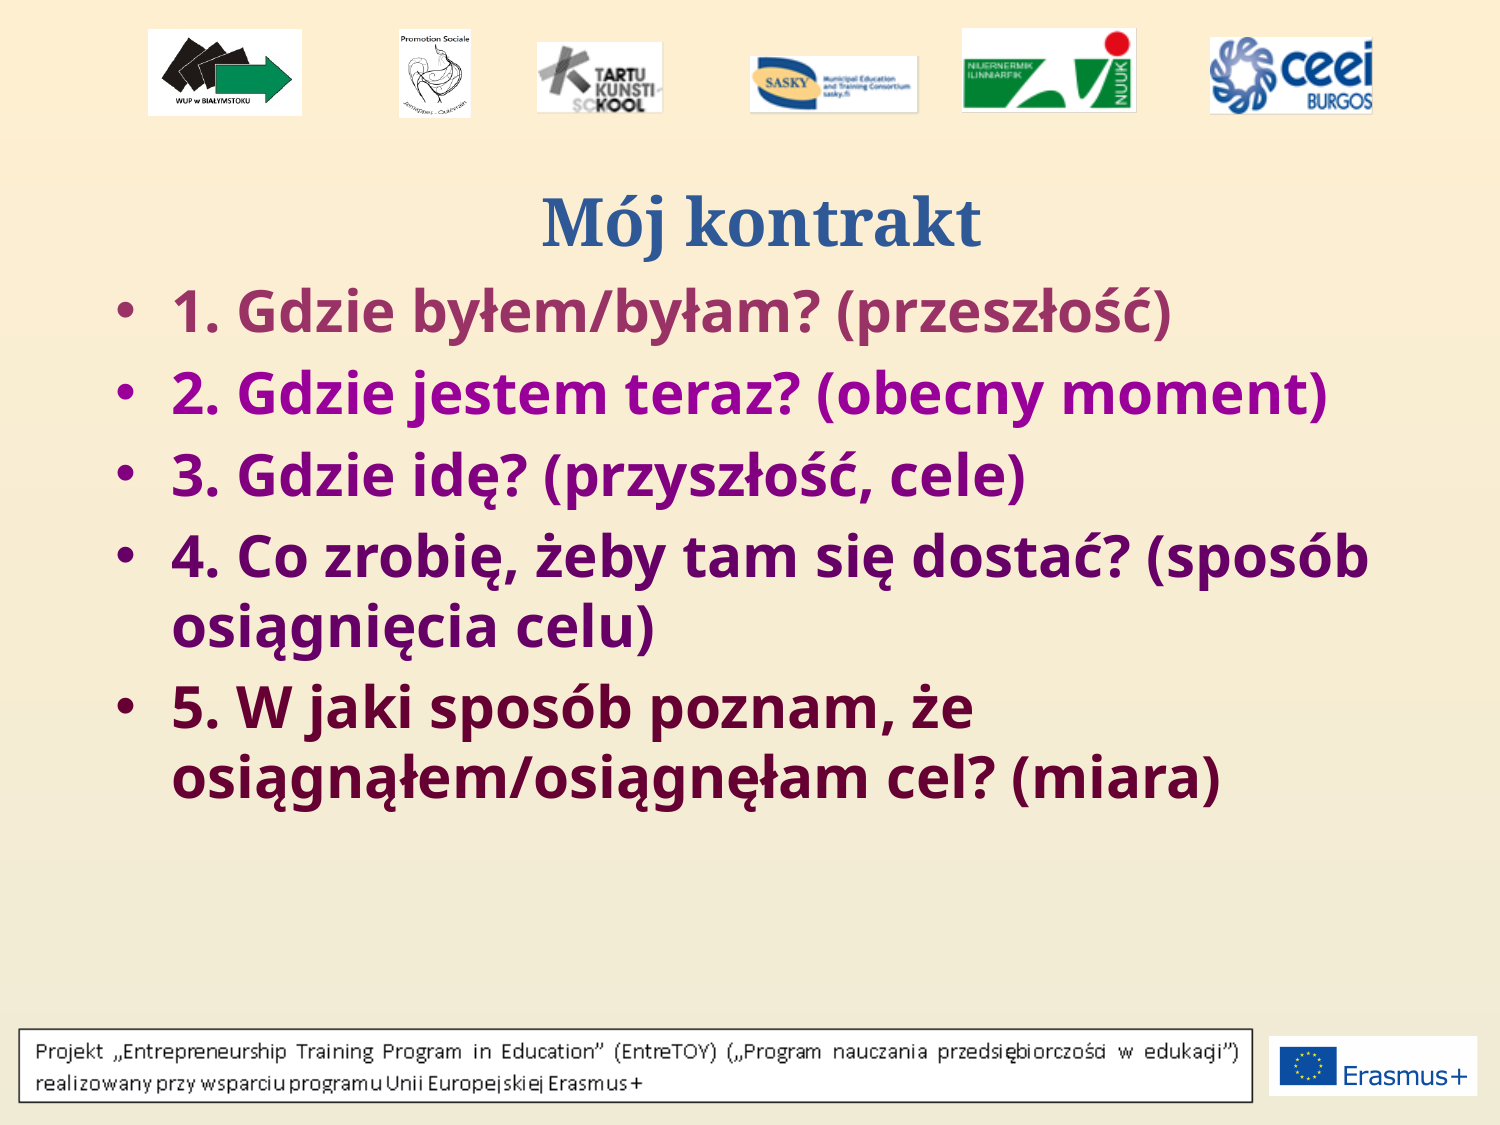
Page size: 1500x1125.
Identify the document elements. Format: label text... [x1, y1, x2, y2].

picture [962, 28, 1140, 116]
picture [399, 29, 471, 118]
picture [148, 29, 302, 116]
picture [750, 56, 921, 116]
title Mój kontrakt [100, 137, 1424, 267]
picture [537, 42, 668, 118]
picture [17, 1027, 1255, 1105]
list 1. Gdzie byłem/byłam? (przeszłość) 2. Gdzie jestem teraz? (obecny moment) 3. Gdzie idę? (przyszłość, cele) 4. Co zrobię, żeby tam się dostać? (sposób osiągnięcia celu) 5. W jaki sposób poznam, że osiągnąłem/osiągnęłam cel? (miara) [100, 267, 1425, 1005]
picture [1210, 37, 1374, 116]
